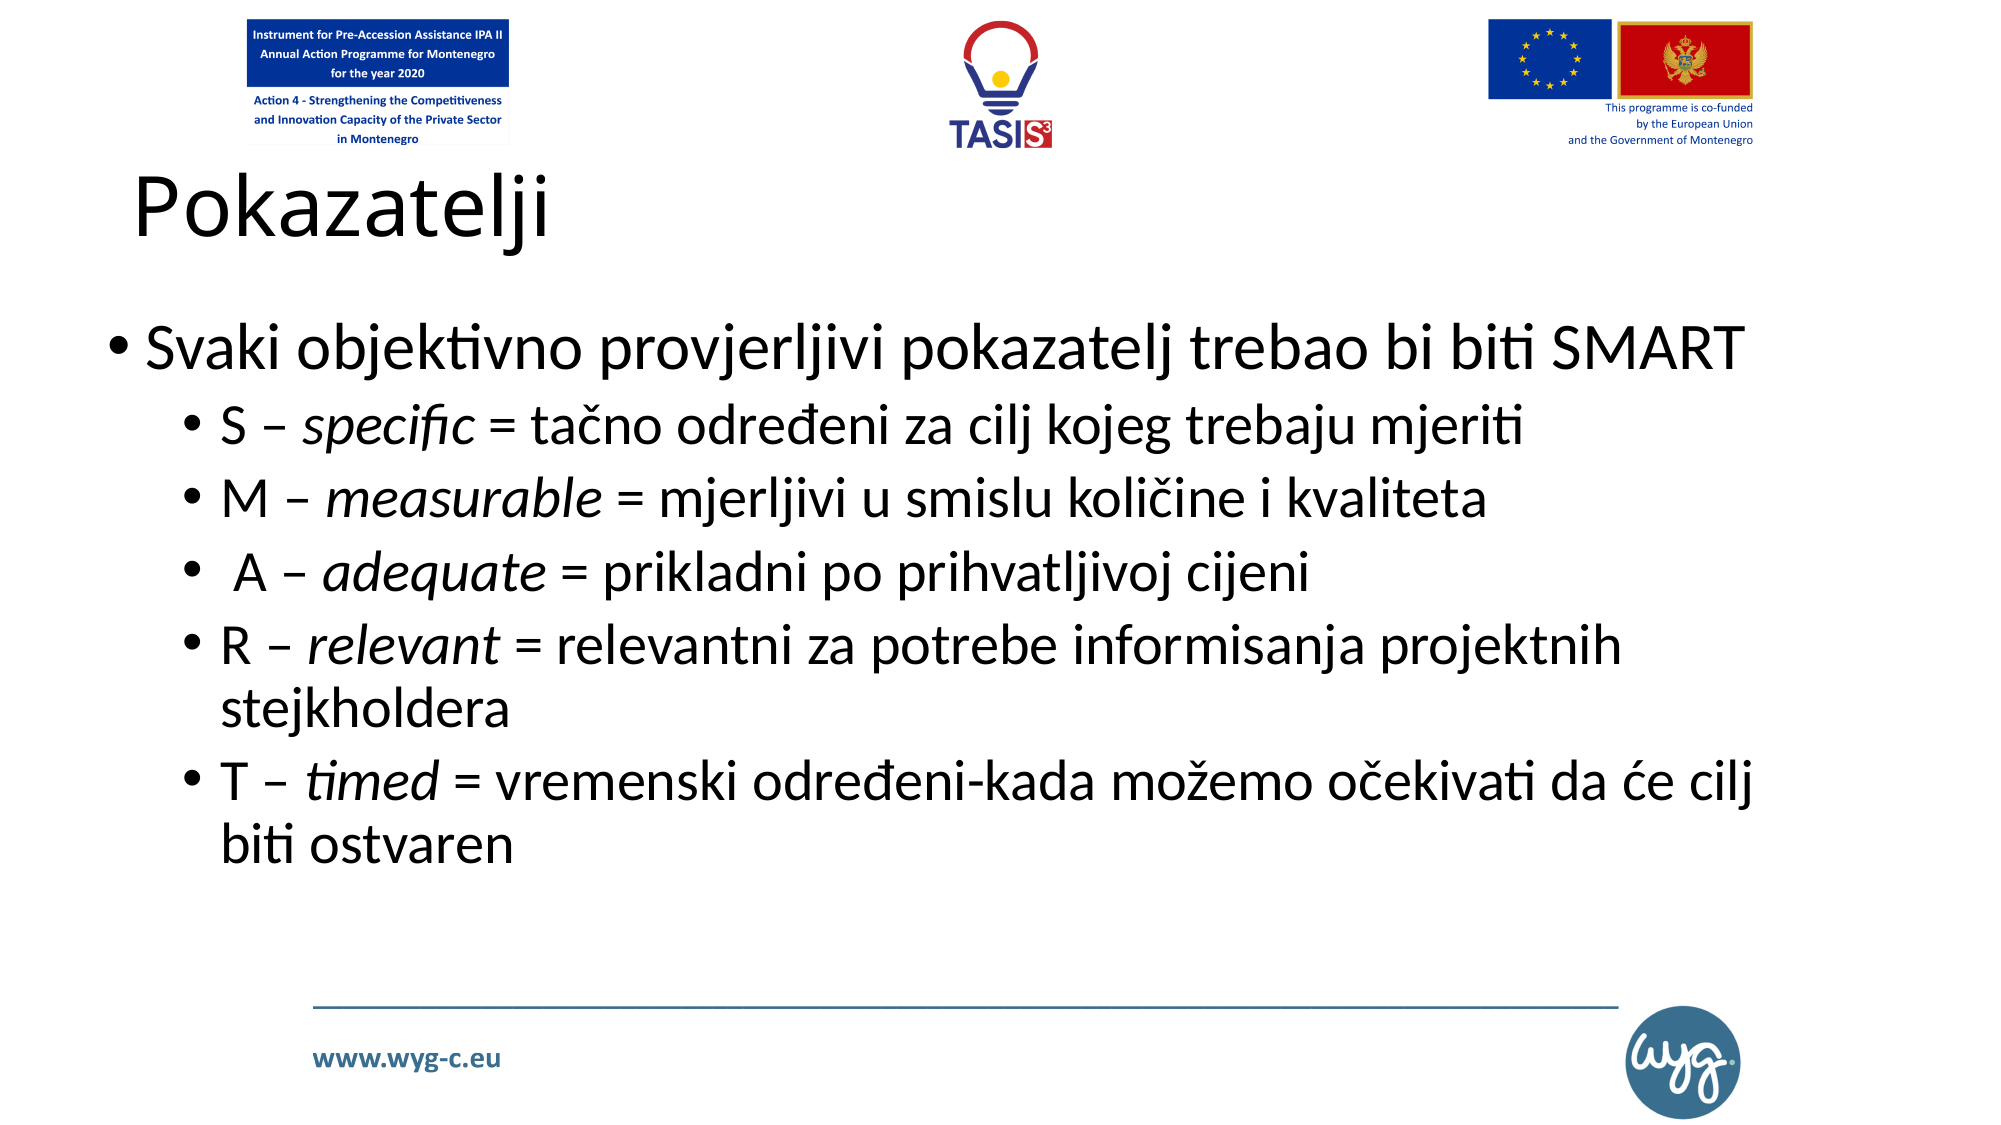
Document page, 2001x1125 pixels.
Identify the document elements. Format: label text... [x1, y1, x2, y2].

picture [246, 19, 1753, 149]
title Pokazatelji [116, 156, 1412, 263]
list Svaki objektivno provjerljivi pokazatelj trebao bi biti SMART S – specific = tačno određeni za cilj kojeg trebaju mjeriti M – measurable = mjerljivi u smislu količine i kvaliteta A – adequate = prikladni po prihvatljivoj cijeni R – relevant = relevantni za potrebe informisanja projektnih stejkholdera T – timed = vremenski određeni-kada možemo očekivati da će cilj biti ostvaren [92, 304, 1785, 974]
picture [312, 1000, 1743, 1125]
